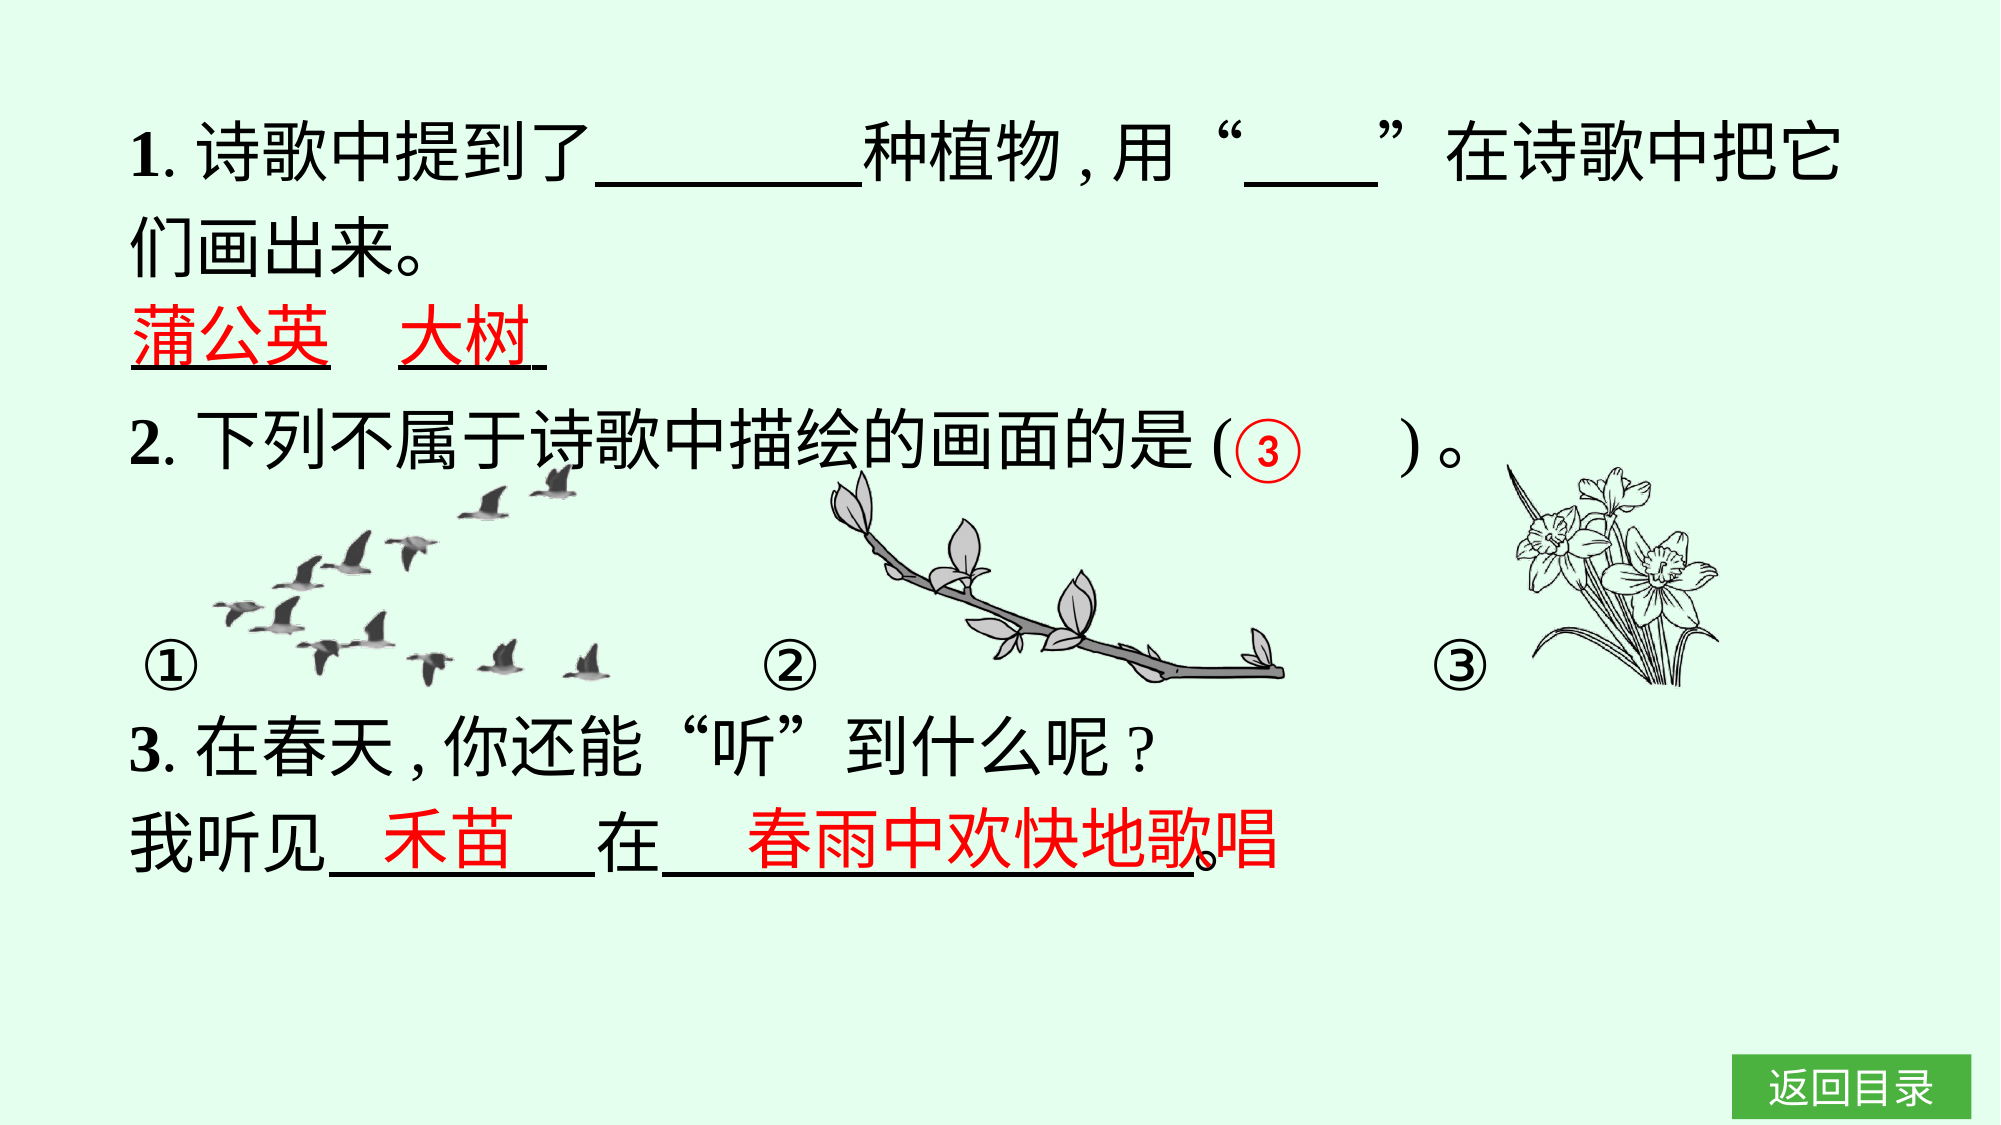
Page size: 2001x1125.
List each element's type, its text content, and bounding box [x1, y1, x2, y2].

text_box 3.在春天,你还能“听”到什么呢? 我听见 在 。 [113, 681, 1887, 888]
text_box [140, 450, 2000, 721]
text_box 春雨中欢快地歌唱 [731, 773, 1296, 885]
text_box ③ [1210, 382, 1329, 450]
text_box 1.诗歌中提到了 种植物,用“ ”在诗歌中把它们画出来。 2.下列不属于诗歌中描绘的画面的是( )。 [113, 86, 1887, 485]
text_box 蒲公英 大树 [116, 270, 562, 381]
text_box 禾苗 [367, 773, 531, 884]
